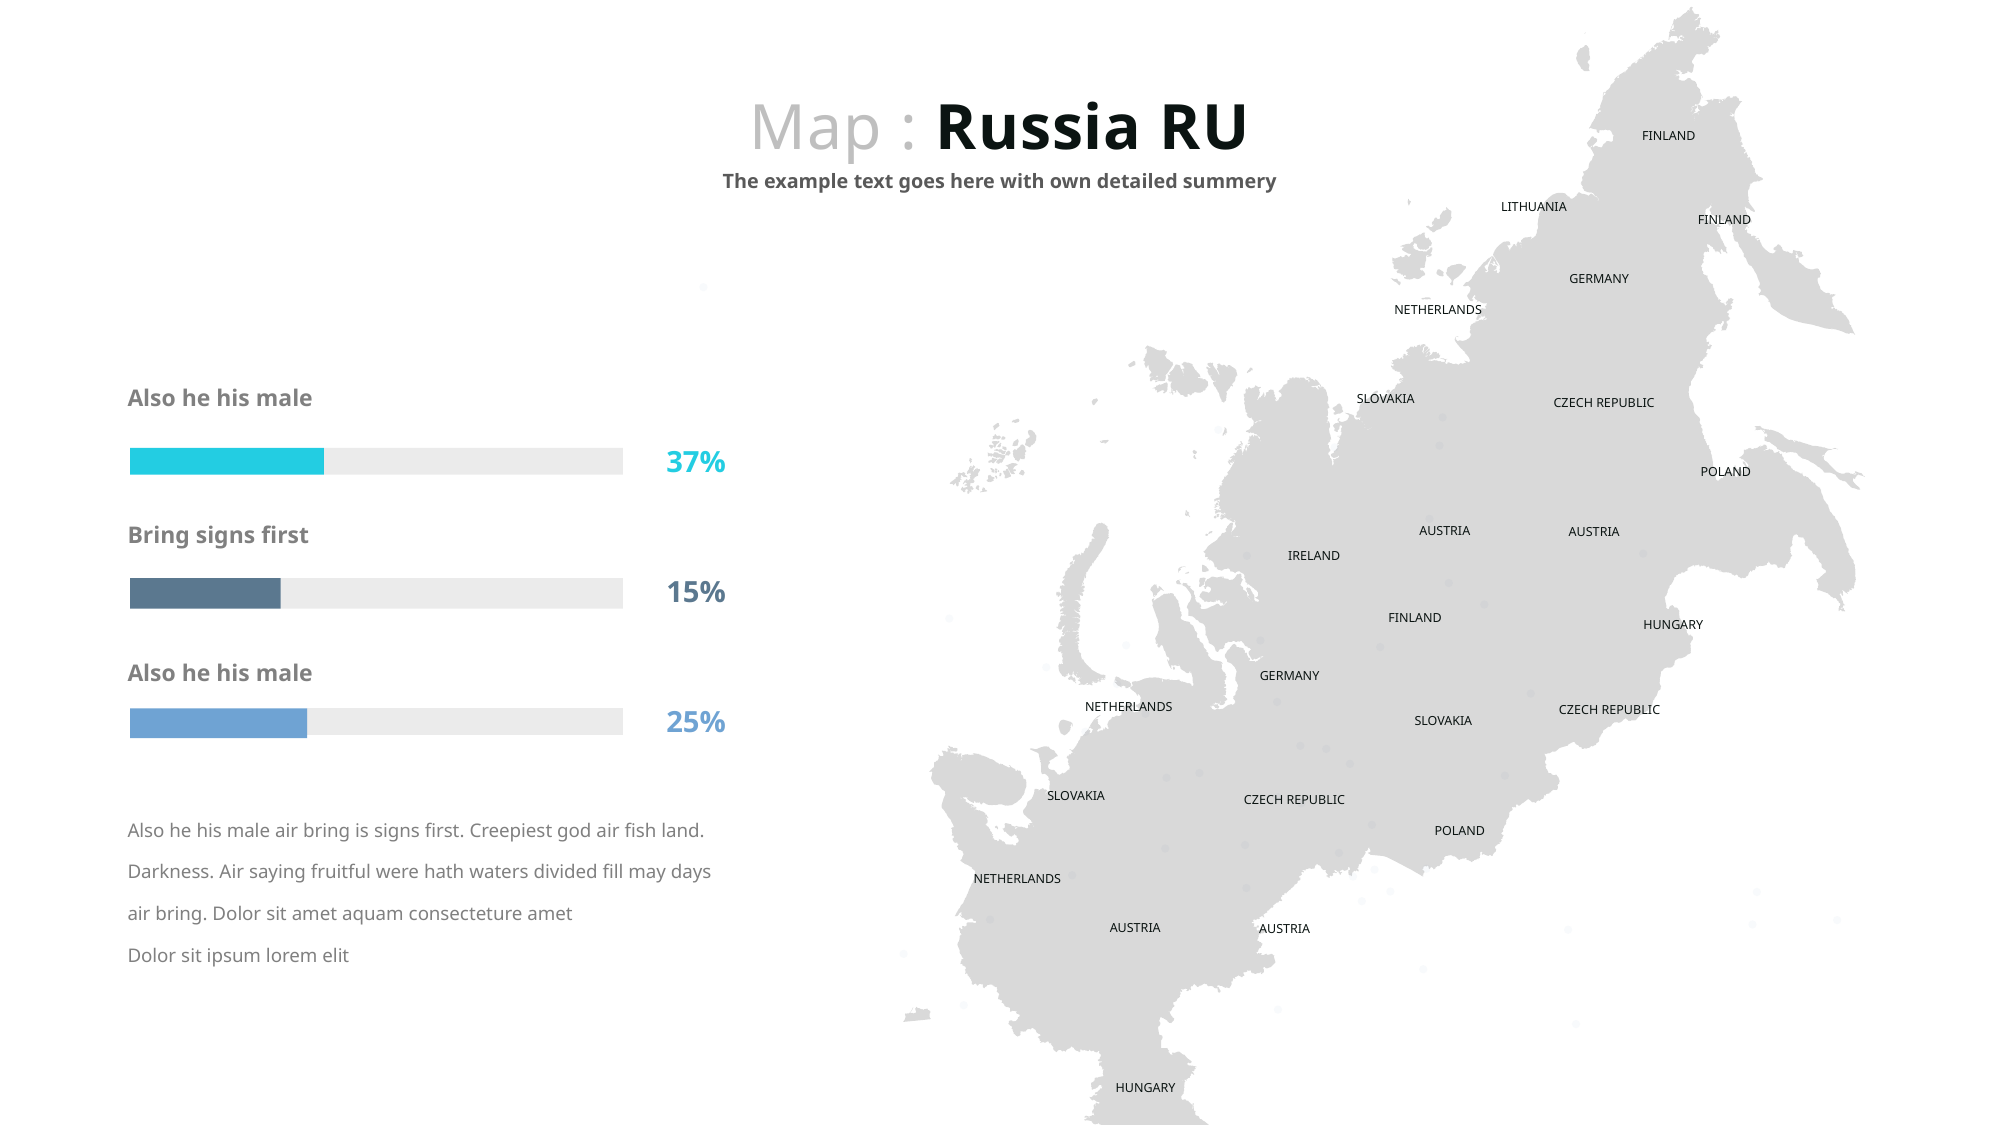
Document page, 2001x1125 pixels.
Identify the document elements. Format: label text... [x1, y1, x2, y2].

text_box [1034, 1029, 1209, 1125]
text_box The example text goes here with own detailed summery [645, 161, 1355, 200]
text_box [1390, 278, 1401, 282]
text_box FINLAND [1691, 206, 1758, 234]
text_box [129, 577, 280, 610]
text_box Also he his male [112, 376, 412, 419]
text_box [1842, 471, 1865, 490]
text_box [306, 707, 624, 736]
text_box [699, 282, 1842, 1029]
text_box [1733, 234, 1821, 282]
text_box [1426, 207, 1452, 233]
text_box FINLAND [1635, 121, 1702, 149]
text_box [323, 447, 624, 476]
text_box [1842, 311, 1856, 335]
text_box Also he his male air bring is signs first. Creepiest god air fish land. Darkness. Air saying fruitful were hath waters divided fill may days air bring. Dolor sit amet aquam consecteture amet Dolor sit ipsum lorem elit [112, 791, 699, 974]
text_box [1436, 269, 1444, 277]
text_box Map : Russia RU [697, 79, 1303, 170]
text_box [1467, 6, 1763, 282]
text_box [1392, 232, 1433, 280]
text_box [1842, 532, 1856, 596]
text_box 15% [651, 566, 699, 616]
text_box GERMANY [1563, 264, 1636, 282]
text_box [280, 577, 624, 610]
text_box 37% [651, 435, 699, 486]
text_box [129, 707, 308, 739]
text_box Also he his male [112, 650, 412, 694]
text_box [1842, 599, 1846, 612]
text_box [129, 447, 323, 476]
text_box [1012, 1029, 1031, 1037]
text_box Bring signs first [112, 513, 365, 556]
text_box HUNGARY [1109, 1074, 1182, 1102]
text_box [1445, 263, 1466, 282]
text_box LITHUANIA [1494, 192, 1574, 220]
text_box 25% [651, 696, 699, 747]
